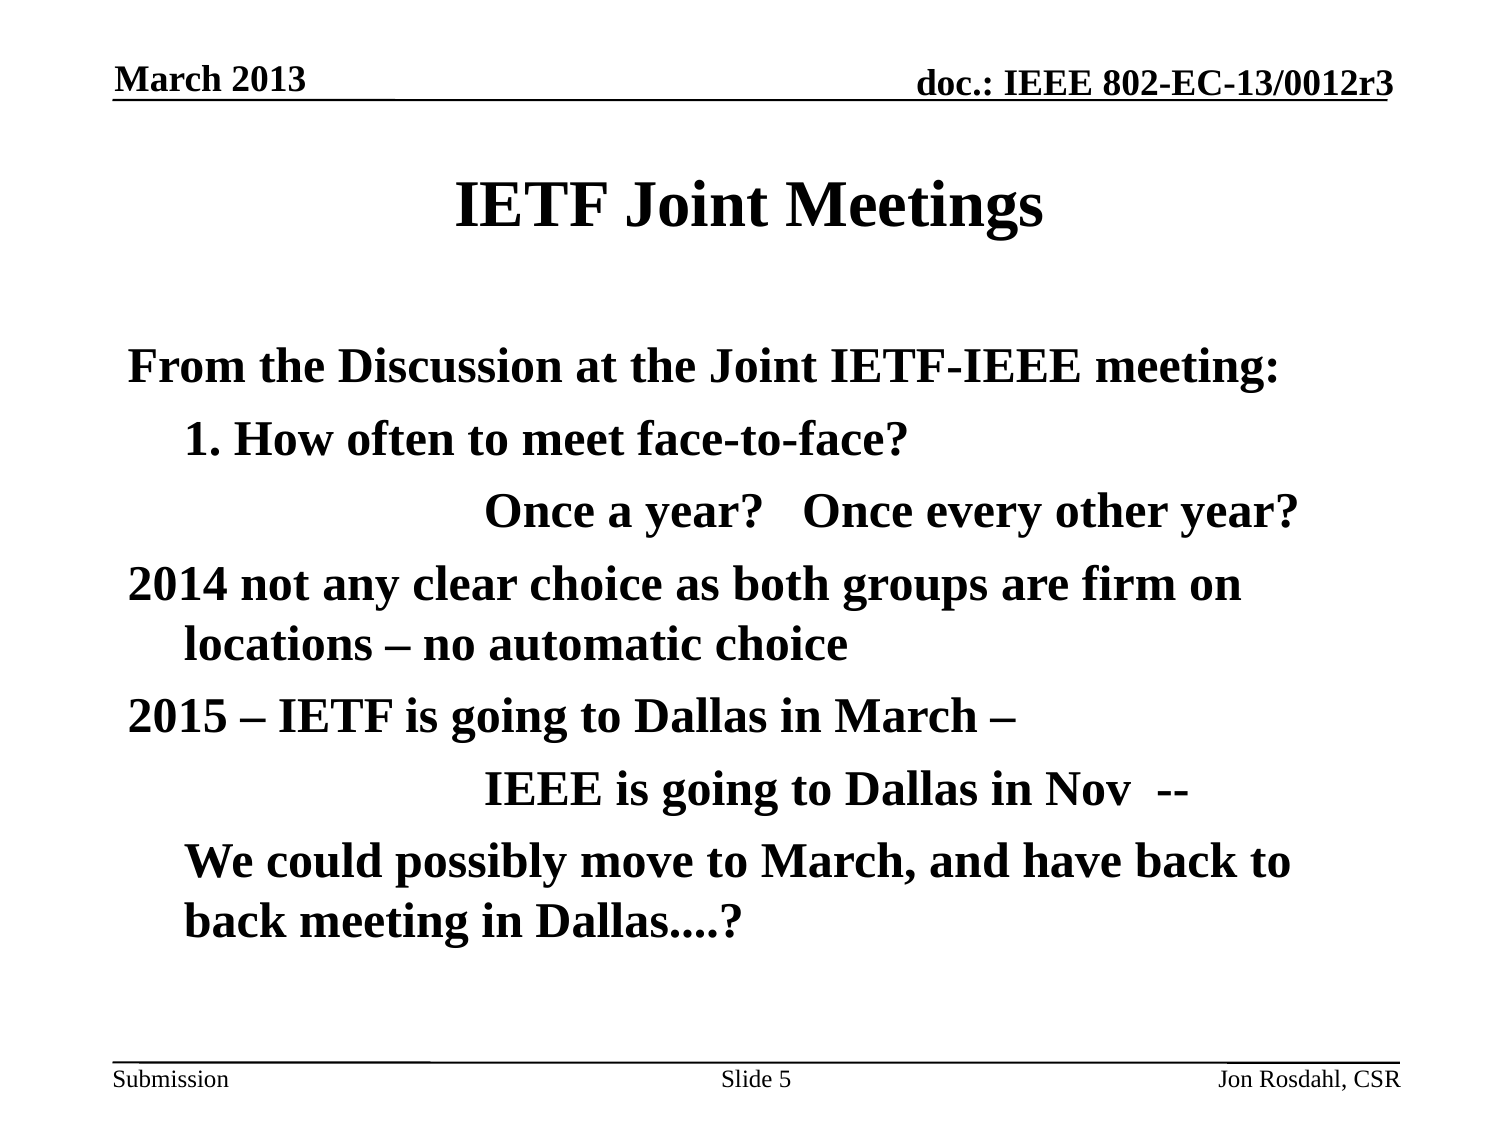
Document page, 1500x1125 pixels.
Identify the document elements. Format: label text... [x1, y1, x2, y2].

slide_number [114, 54, 423, 100]
list From the Discussion at the Joint IETF-IEEE meeting: 1. How often to meet face-to-face? Once a year? Once every other year? 2014 not any clear choice as both groups are firm on locations – no automatic choice 2015 – IETF is going to Dallas in March – IEEE is going to Dallas in Nov -- We could possibly move to March, and have back to back meeting in Dallas....? [112, 324, 1388, 1000]
footer Jon Rosdahl, CSR [878, 1061, 1402, 1093]
title IETF Joint Meetings [112, 112, 1388, 288]
slide_number Slide 5 [712, 1061, 800, 1123]
